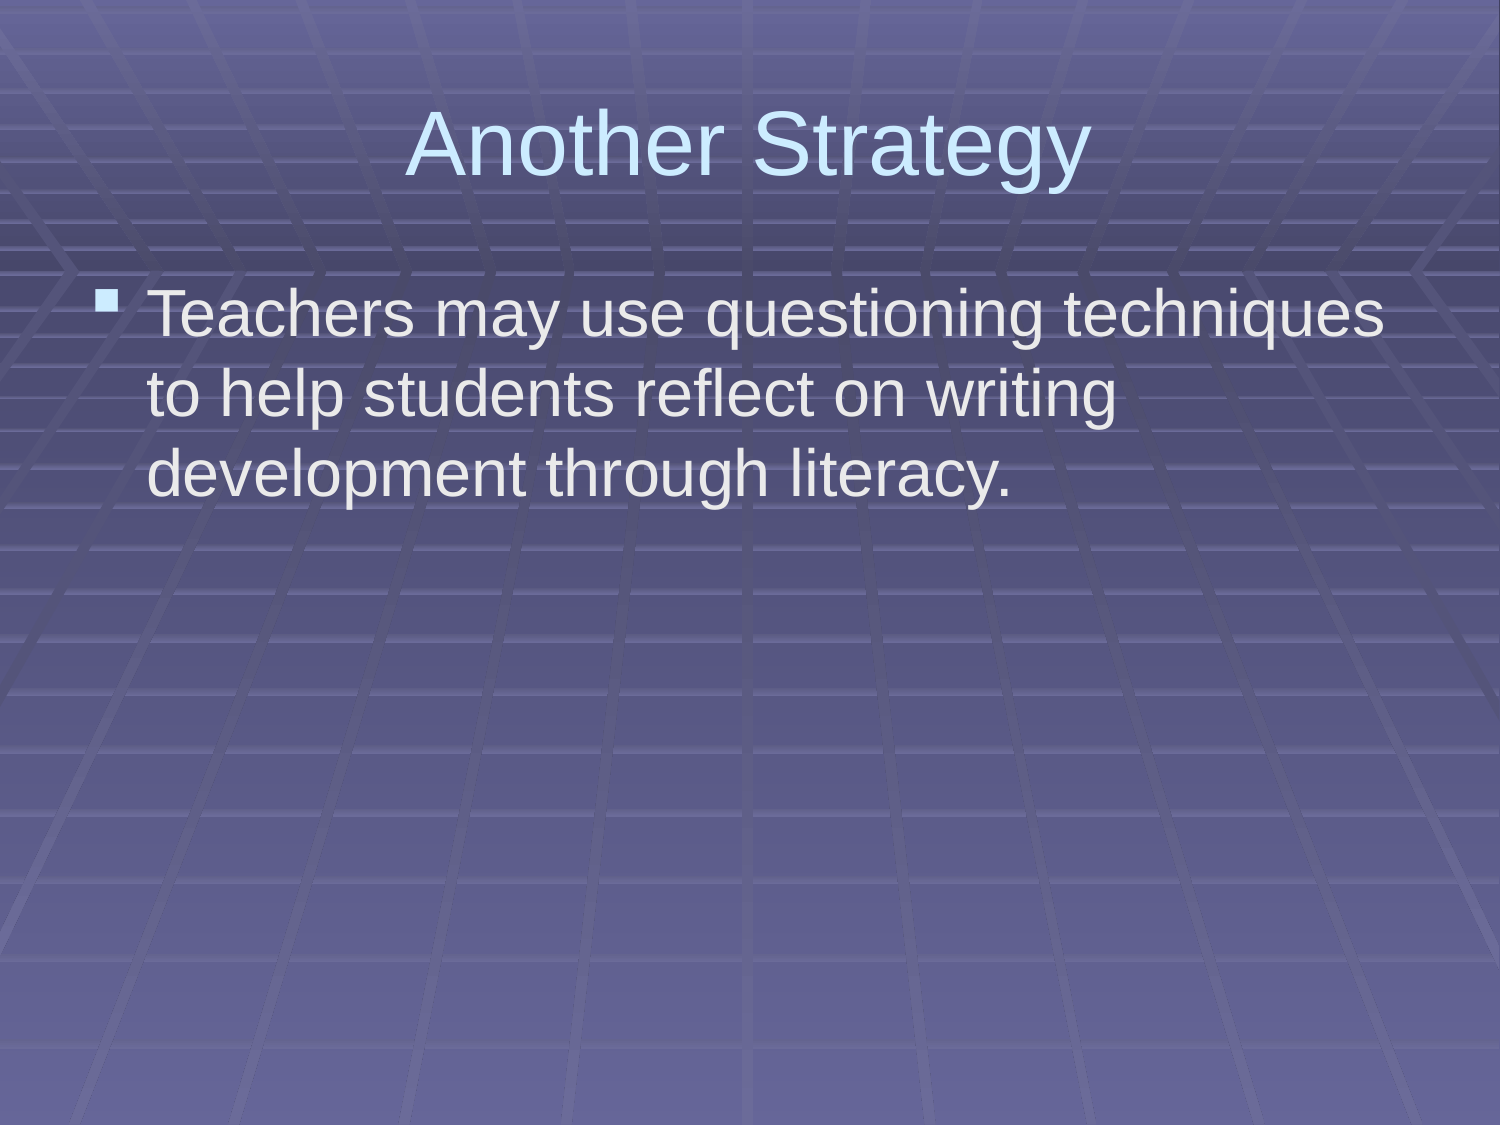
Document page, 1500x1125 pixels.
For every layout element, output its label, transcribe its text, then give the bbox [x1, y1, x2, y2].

title Another Strategy [74, 44, 1425, 233]
list Teachers may use questioning techniques to help students reflect on writing development through literacy. [74, 261, 1425, 1001]
